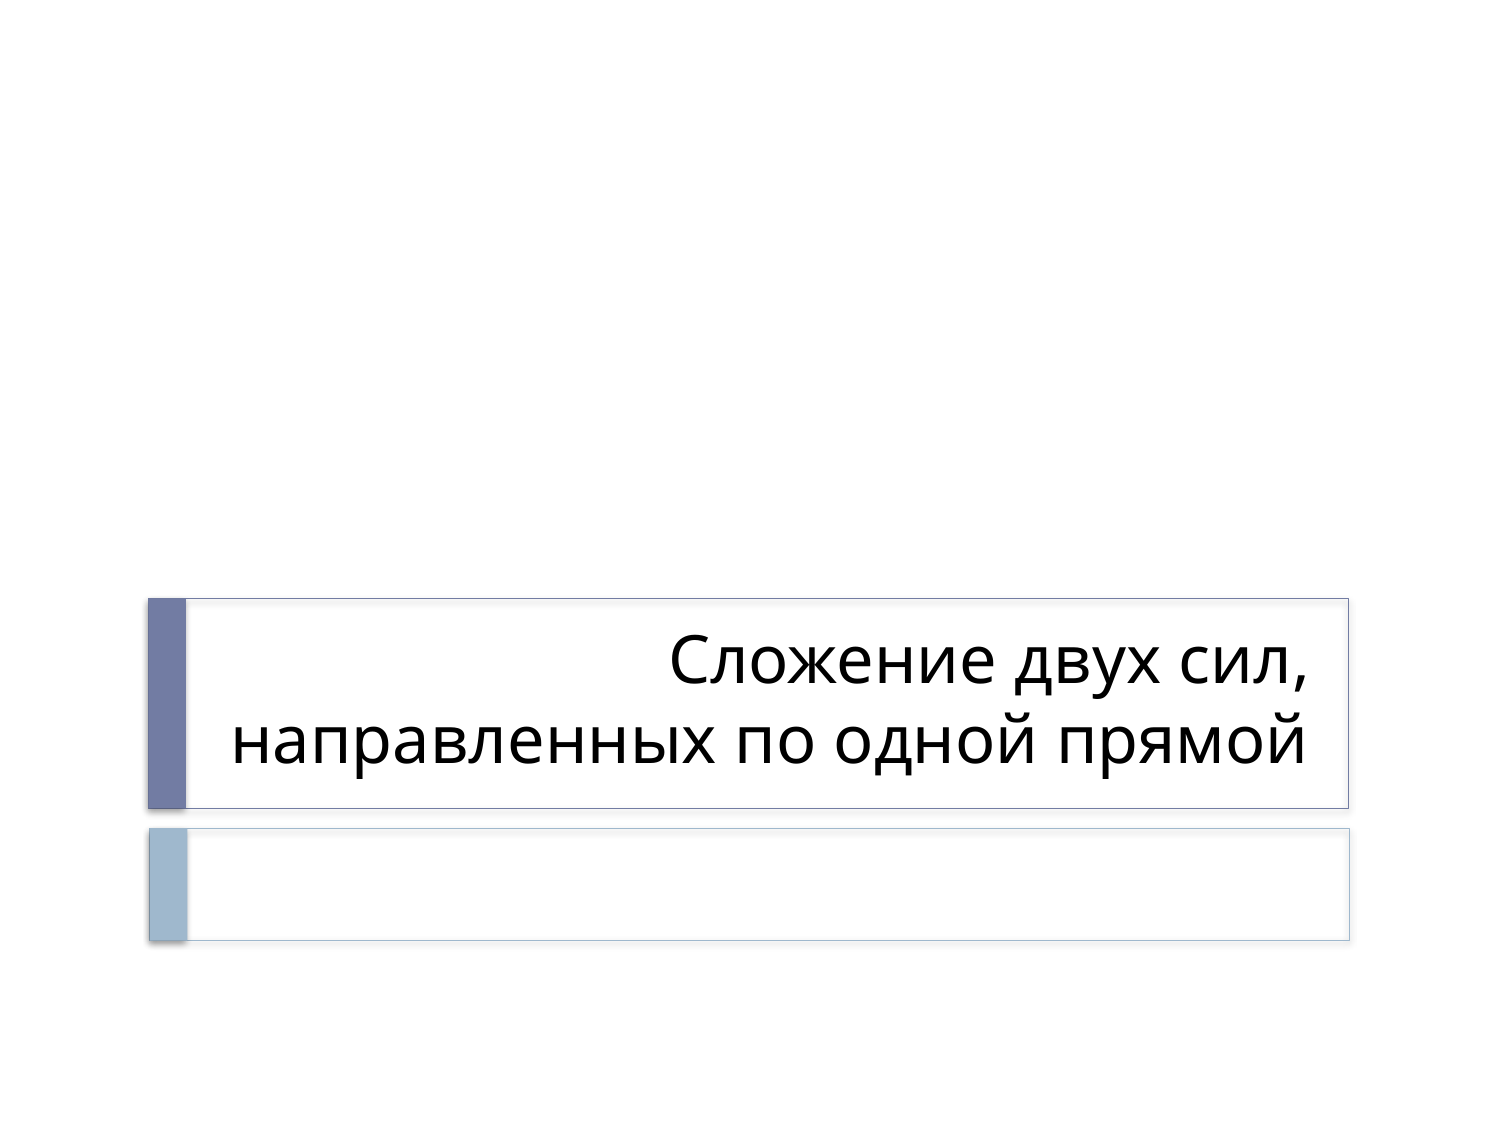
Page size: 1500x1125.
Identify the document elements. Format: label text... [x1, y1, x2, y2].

title Сложение двух сил, направленных по одной прямой [200, 609, 1325, 929]
